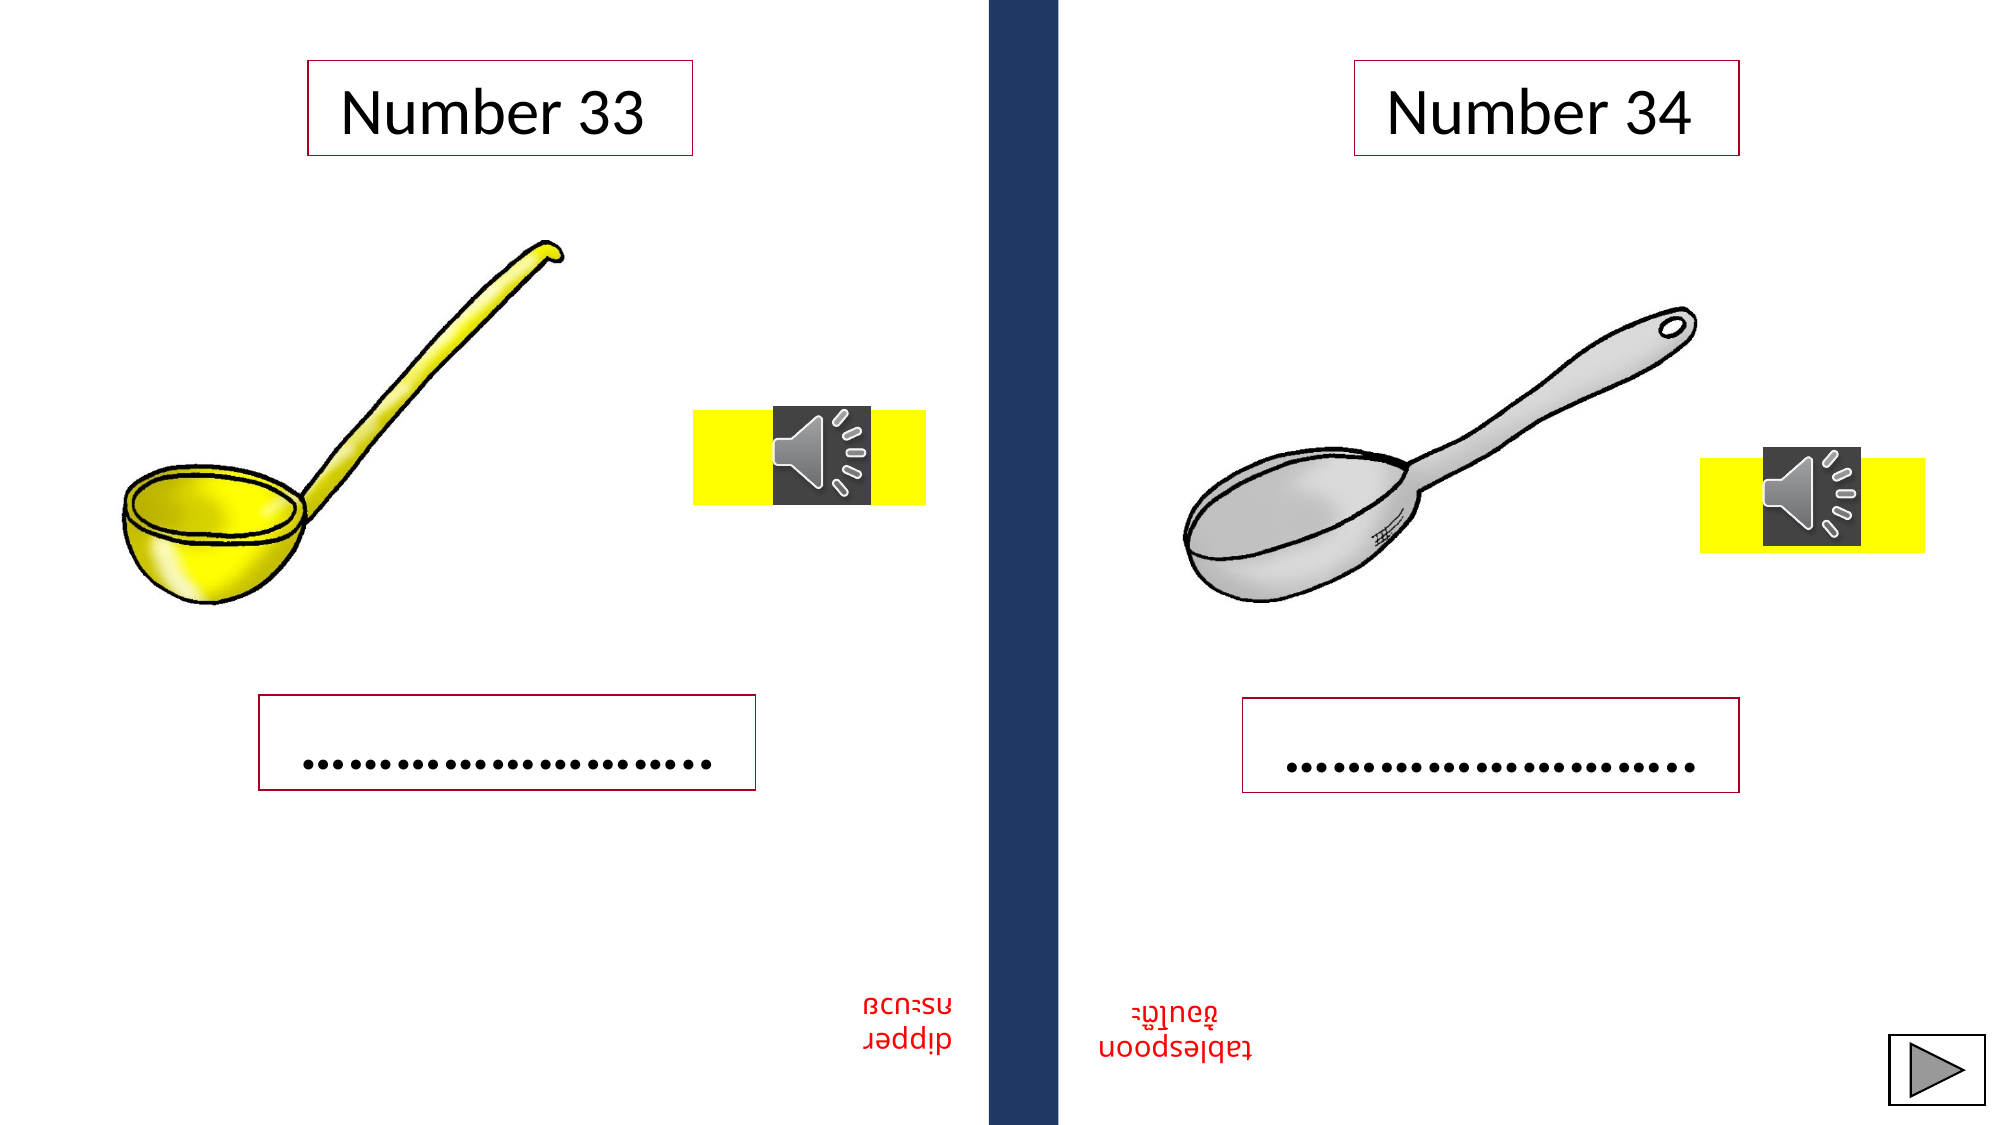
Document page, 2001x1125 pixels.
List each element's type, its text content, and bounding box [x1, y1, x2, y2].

table_header [873, 410, 926, 505]
table_header [693, 410, 772, 505]
picture [117, 240, 594, 612]
text_box Number 33 [308, 60, 693, 156]
text_box [988, 0, 1059, 1125]
text_box Number 34 [1354, 60, 1739, 156]
picture [1762, 446, 1863, 547]
picture [772, 405, 873, 506]
text_box …………………….. [259, 695, 756, 790]
text_box …………………….. [1242, 697, 1739, 793]
text_box tablespoon ช้อนโต๊ะ [1079, 993, 1271, 1078]
table_header [1700, 458, 1925, 553]
text_box [1888, 1034, 1986, 1106]
text_box dipper กระบวย [825, 985, 990, 1071]
picture [1180, 301, 1700, 612]
